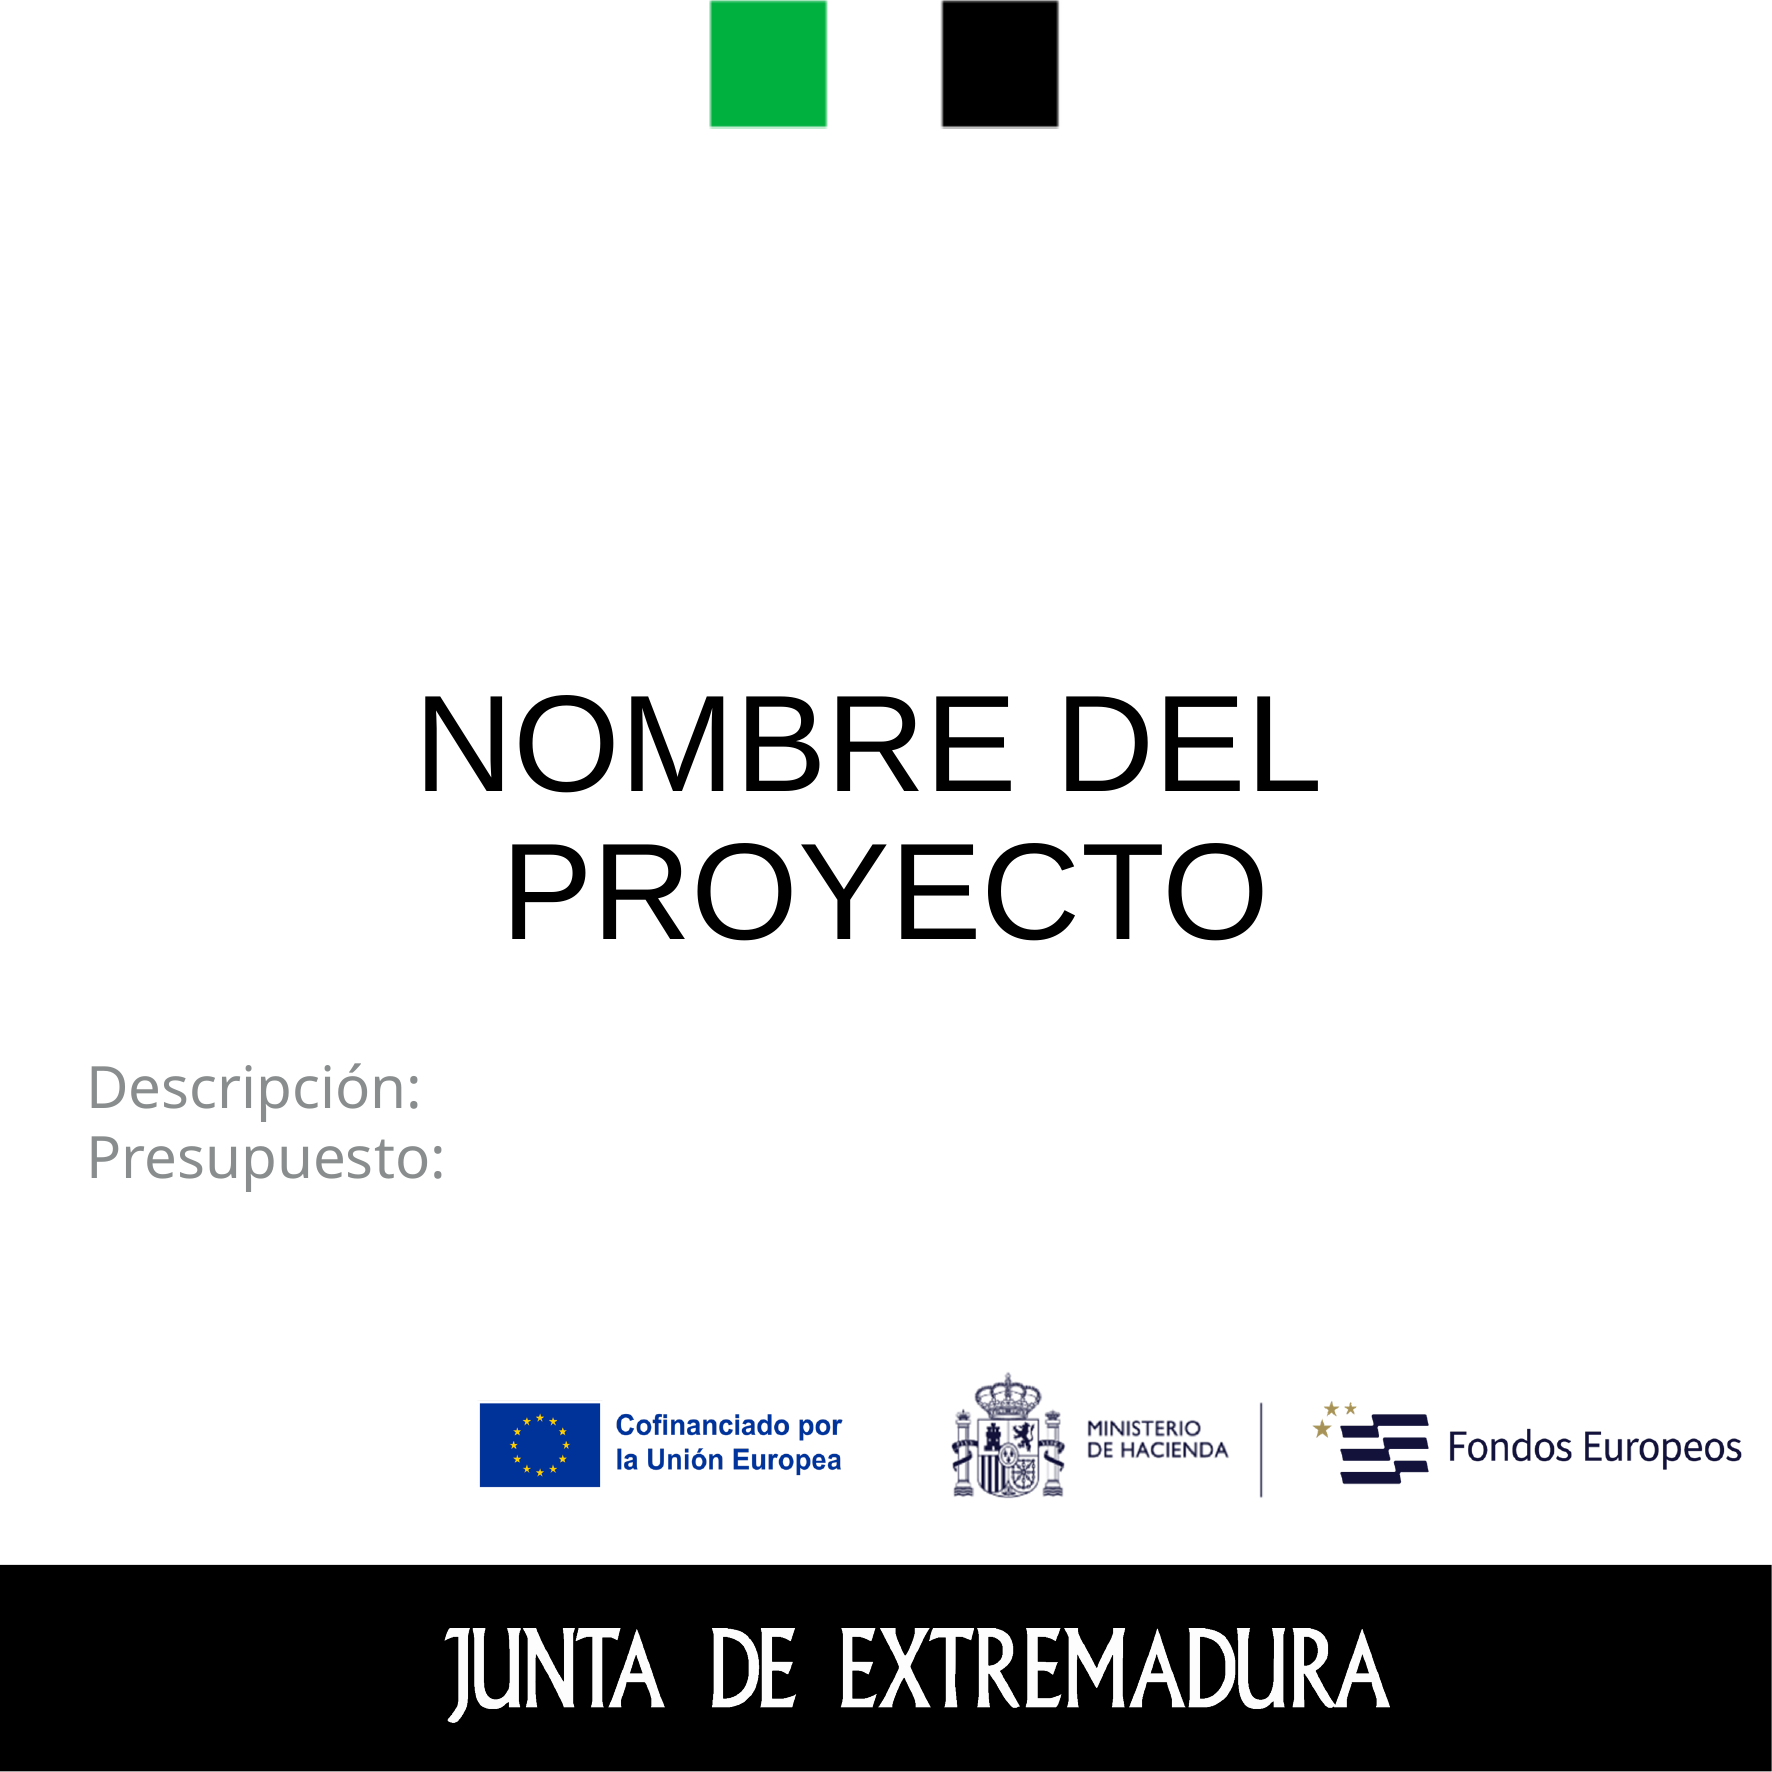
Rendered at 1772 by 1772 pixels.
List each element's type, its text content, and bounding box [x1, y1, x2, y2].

title NOMBRE DEL PROYECTO [258, 665, 1513, 978]
picture [444, 1628, 1390, 1723]
picture [708, 0, 1063, 129]
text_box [473, 1360, 1749, 1520]
text_box Descripción: Presupuesto: [71, 1043, 955, 1268]
text_box [0, 1564, 1772, 1772]
